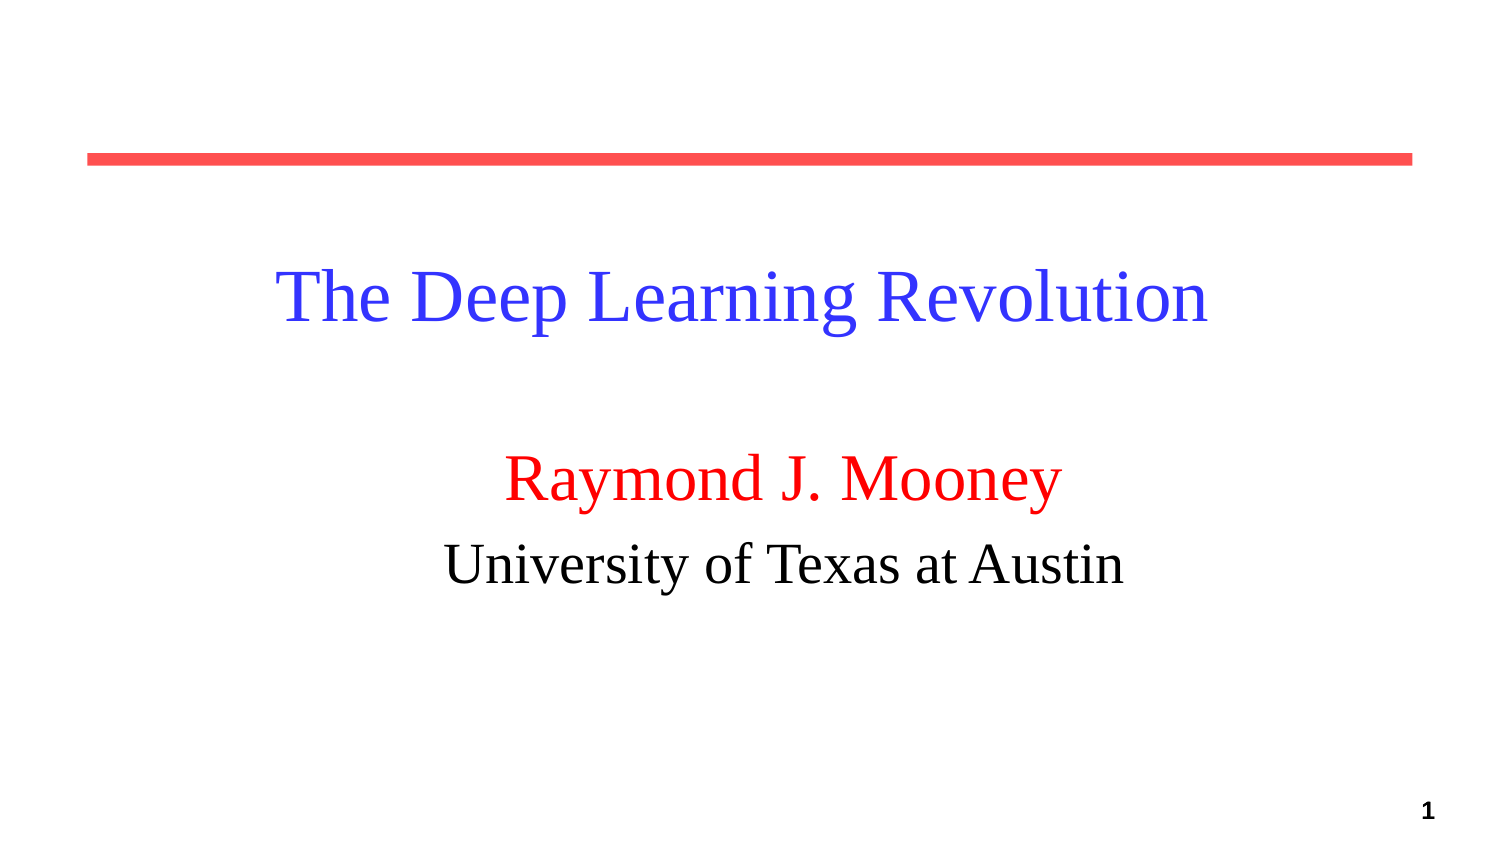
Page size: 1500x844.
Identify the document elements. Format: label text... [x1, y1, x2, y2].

text_box 1 [1137, 787, 1450, 844]
title The Deep Learning Revolution [55, 213, 1431, 369]
subtitle Raymond J. Mooney University of Texas at Austin [181, 426, 1388, 643]
